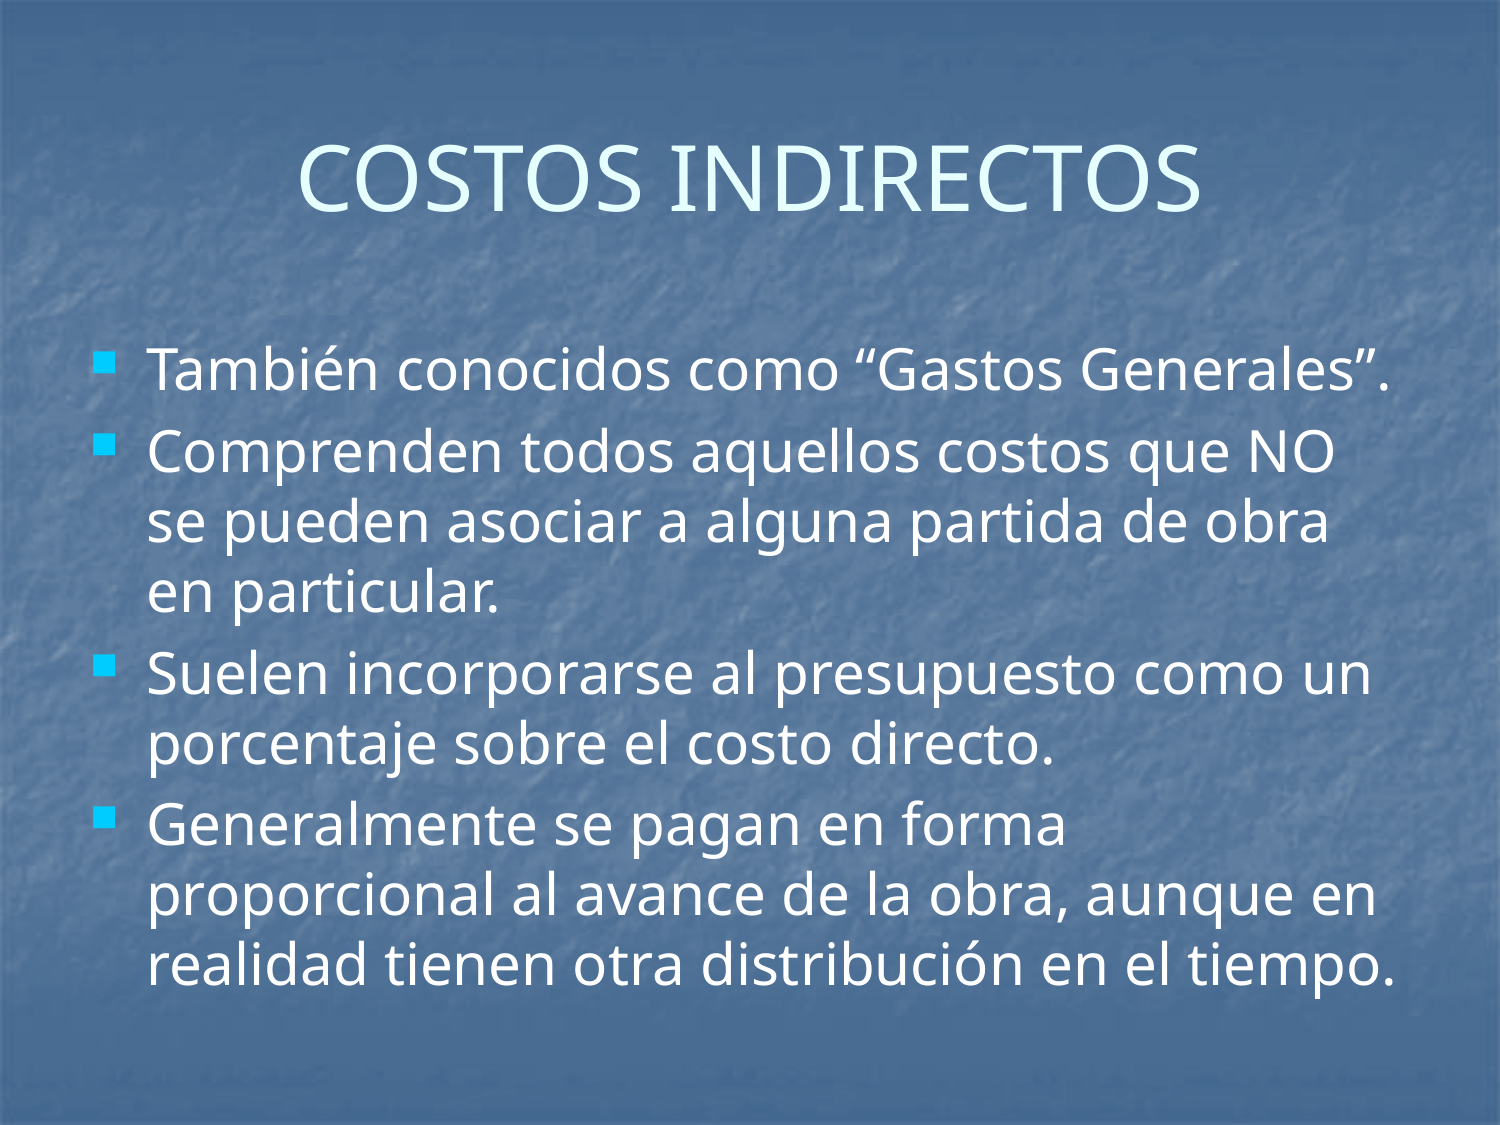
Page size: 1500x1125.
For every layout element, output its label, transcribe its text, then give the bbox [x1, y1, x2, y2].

title COSTOS INDIRECTOS [74, 62, 1426, 288]
list También conocidos como “Gastos Generales”. Comprenden todos aquellos costos que NO se pueden asociar a alguna partida de obra en particular. Suelen incorporarse al presupuesto como un porcentaje sobre el costo directo. Generalmente se pagan en forma proporcional al avance de la obra, aunque en realidad tienen otra distribución en el tiempo. [74, 324, 1426, 1083]
